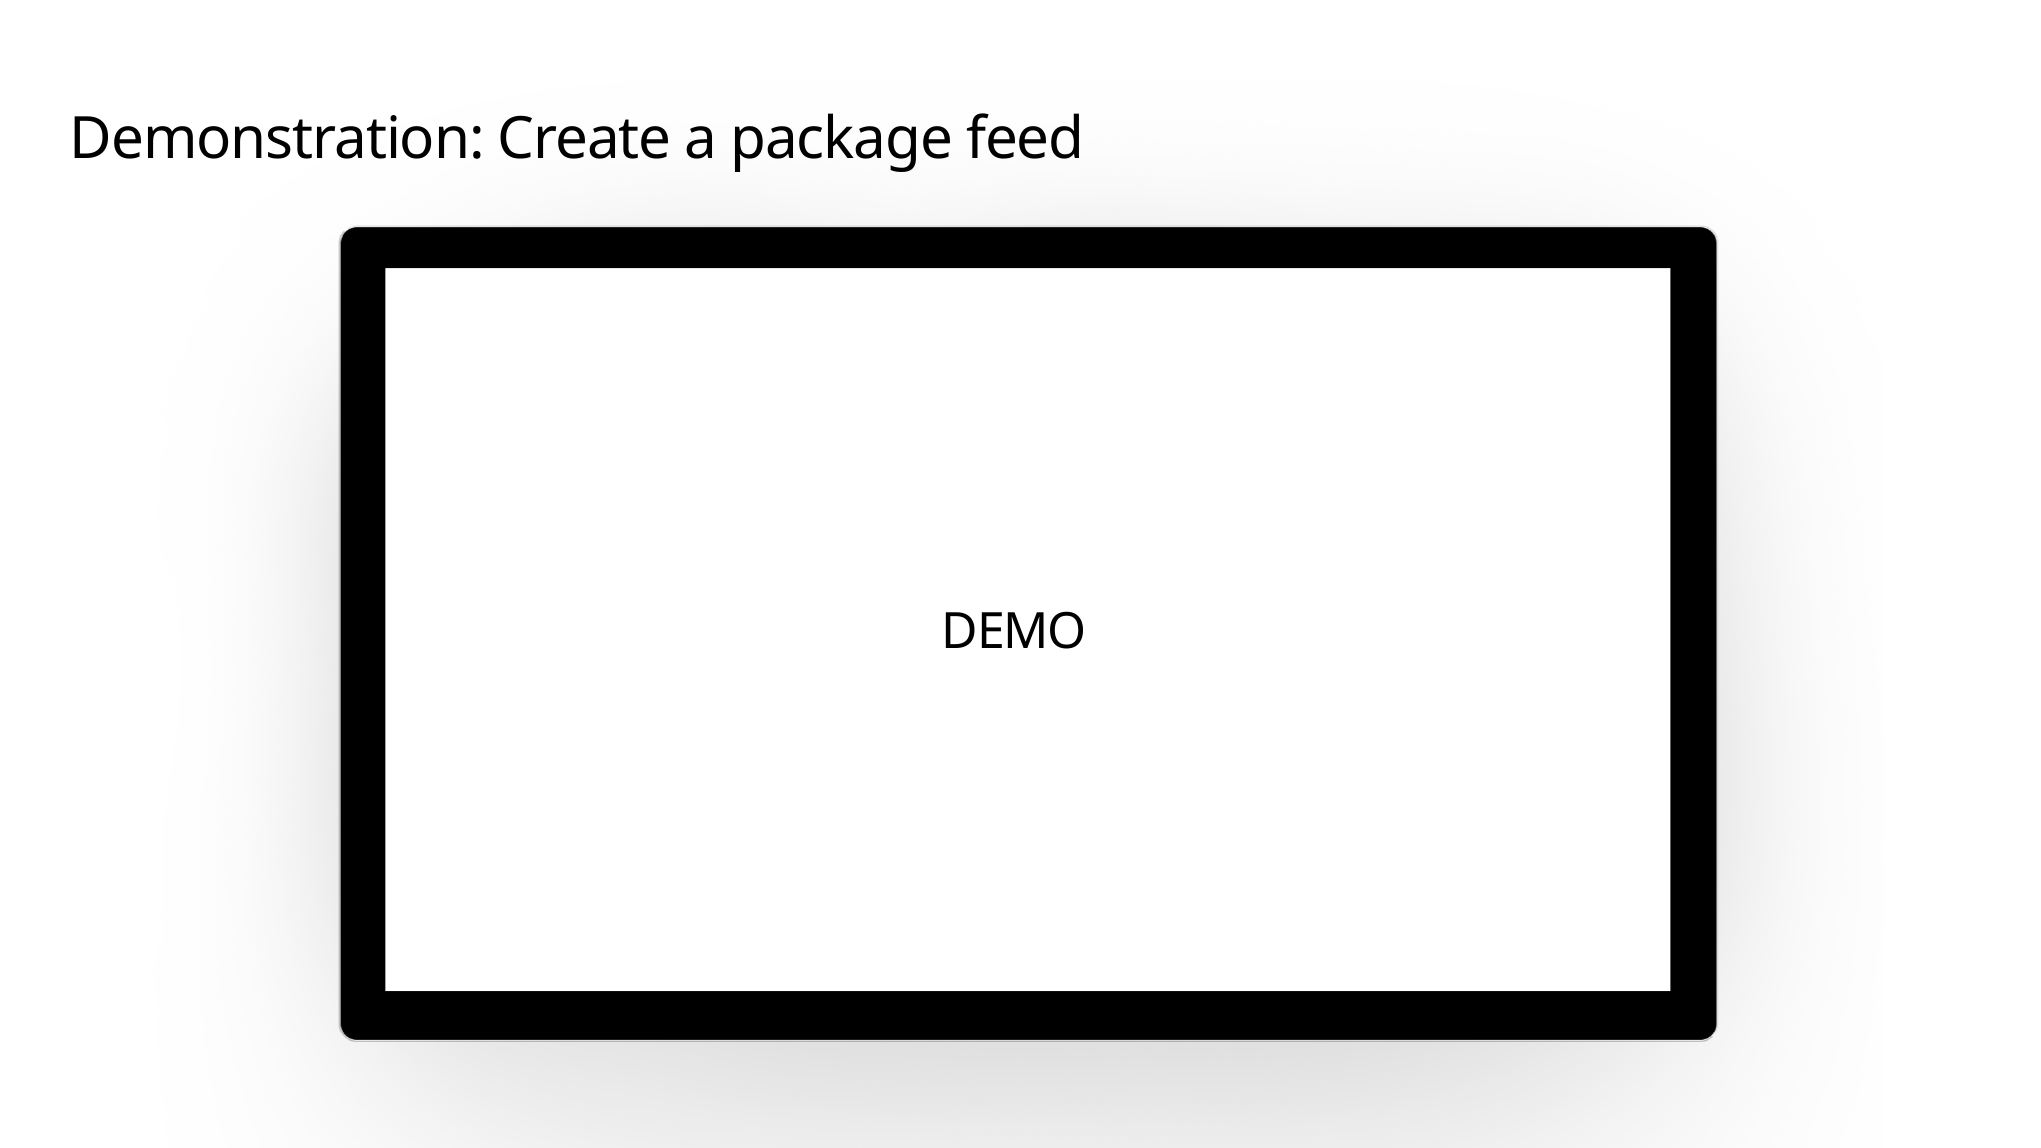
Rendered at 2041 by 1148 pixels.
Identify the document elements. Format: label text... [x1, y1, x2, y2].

title Demonstration: Create a package feed [70, 103, 1969, 172]
list DEMO [383, 583, 1669, 675]
picture [64, 81, 1884, 1148]
